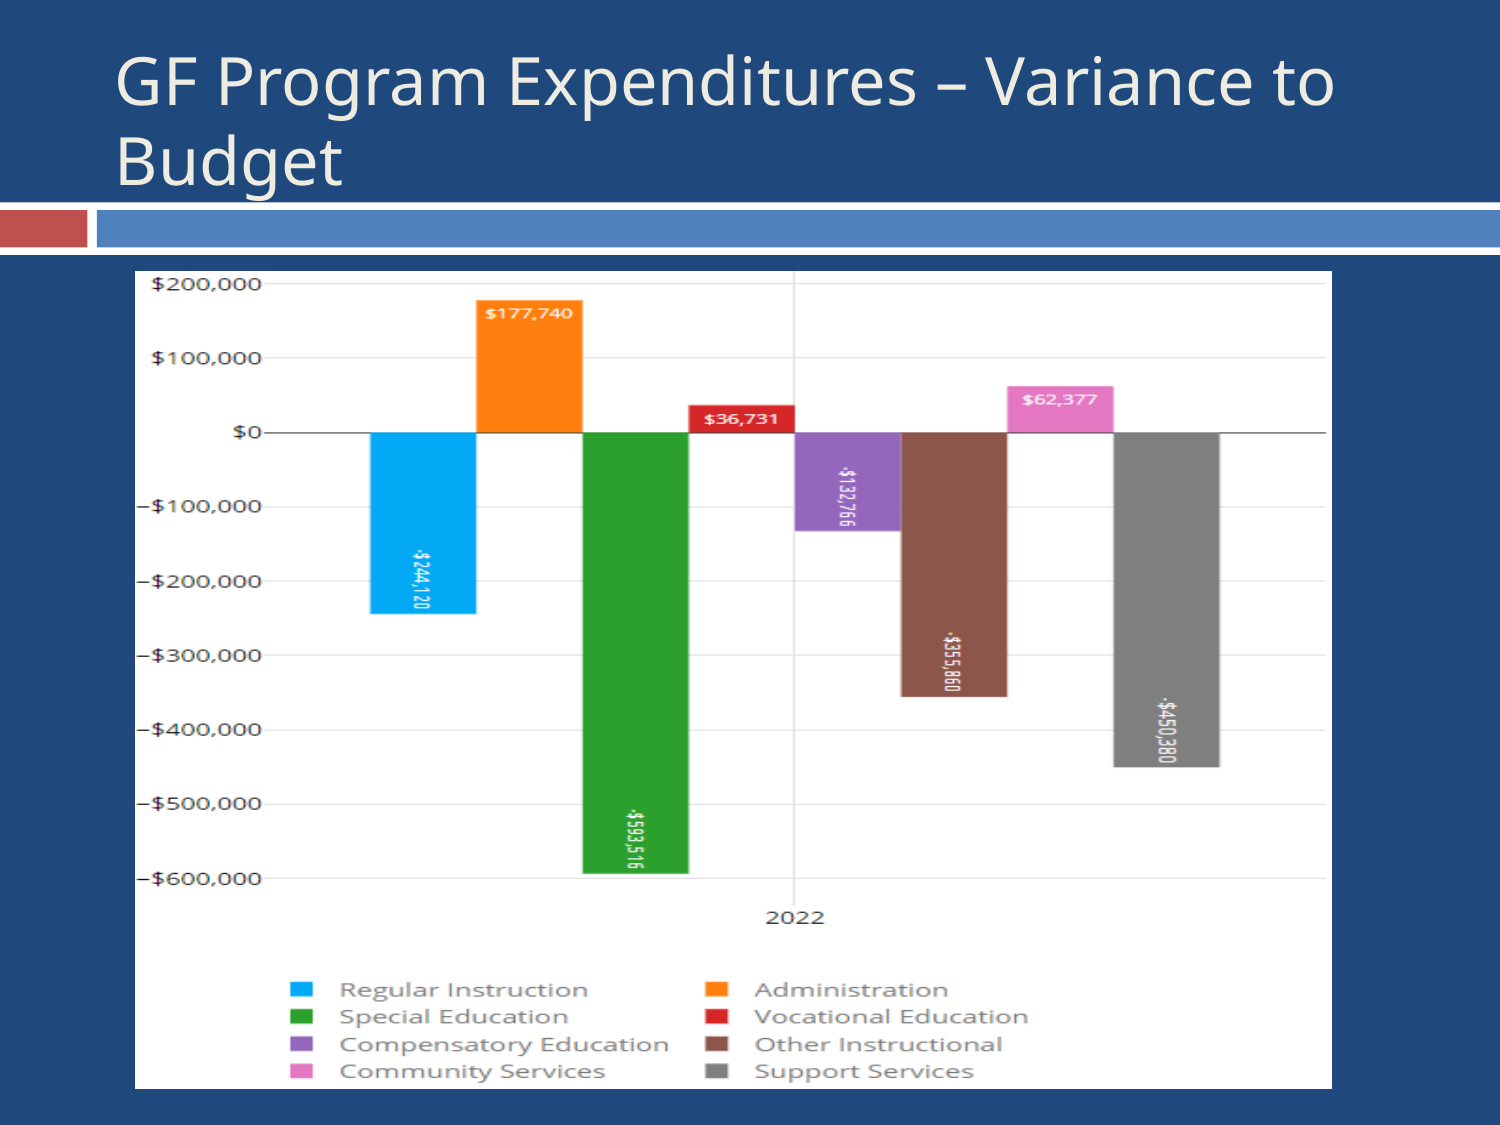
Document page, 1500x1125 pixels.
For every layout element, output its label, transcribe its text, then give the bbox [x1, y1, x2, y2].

title GF Program Expenditures – Variance to Budget [99, 37, 1438, 200]
picture [135, 270, 1332, 1090]
